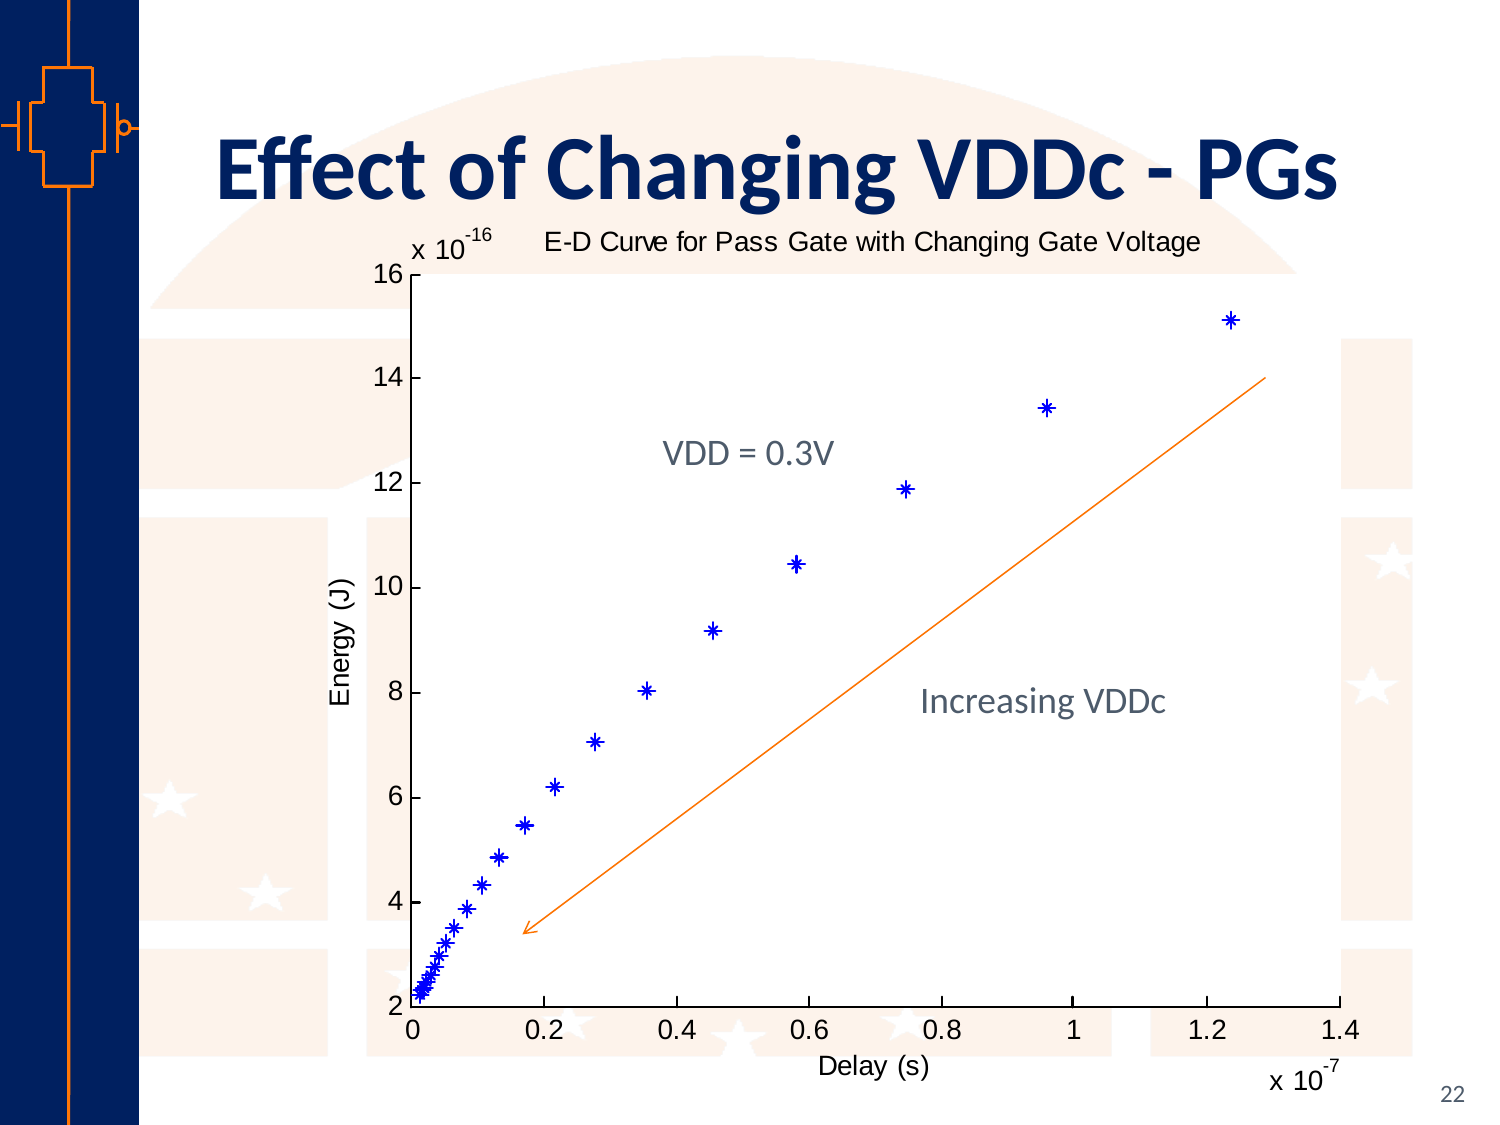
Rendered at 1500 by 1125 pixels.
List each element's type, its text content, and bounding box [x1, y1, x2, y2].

title Effect of Changing VDDc - PGs [200, 37, 1388, 225]
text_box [522, 377, 1266, 935]
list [254, 206, 1454, 1107]
slide_number 22 [1425, 1062, 1488, 1123]
